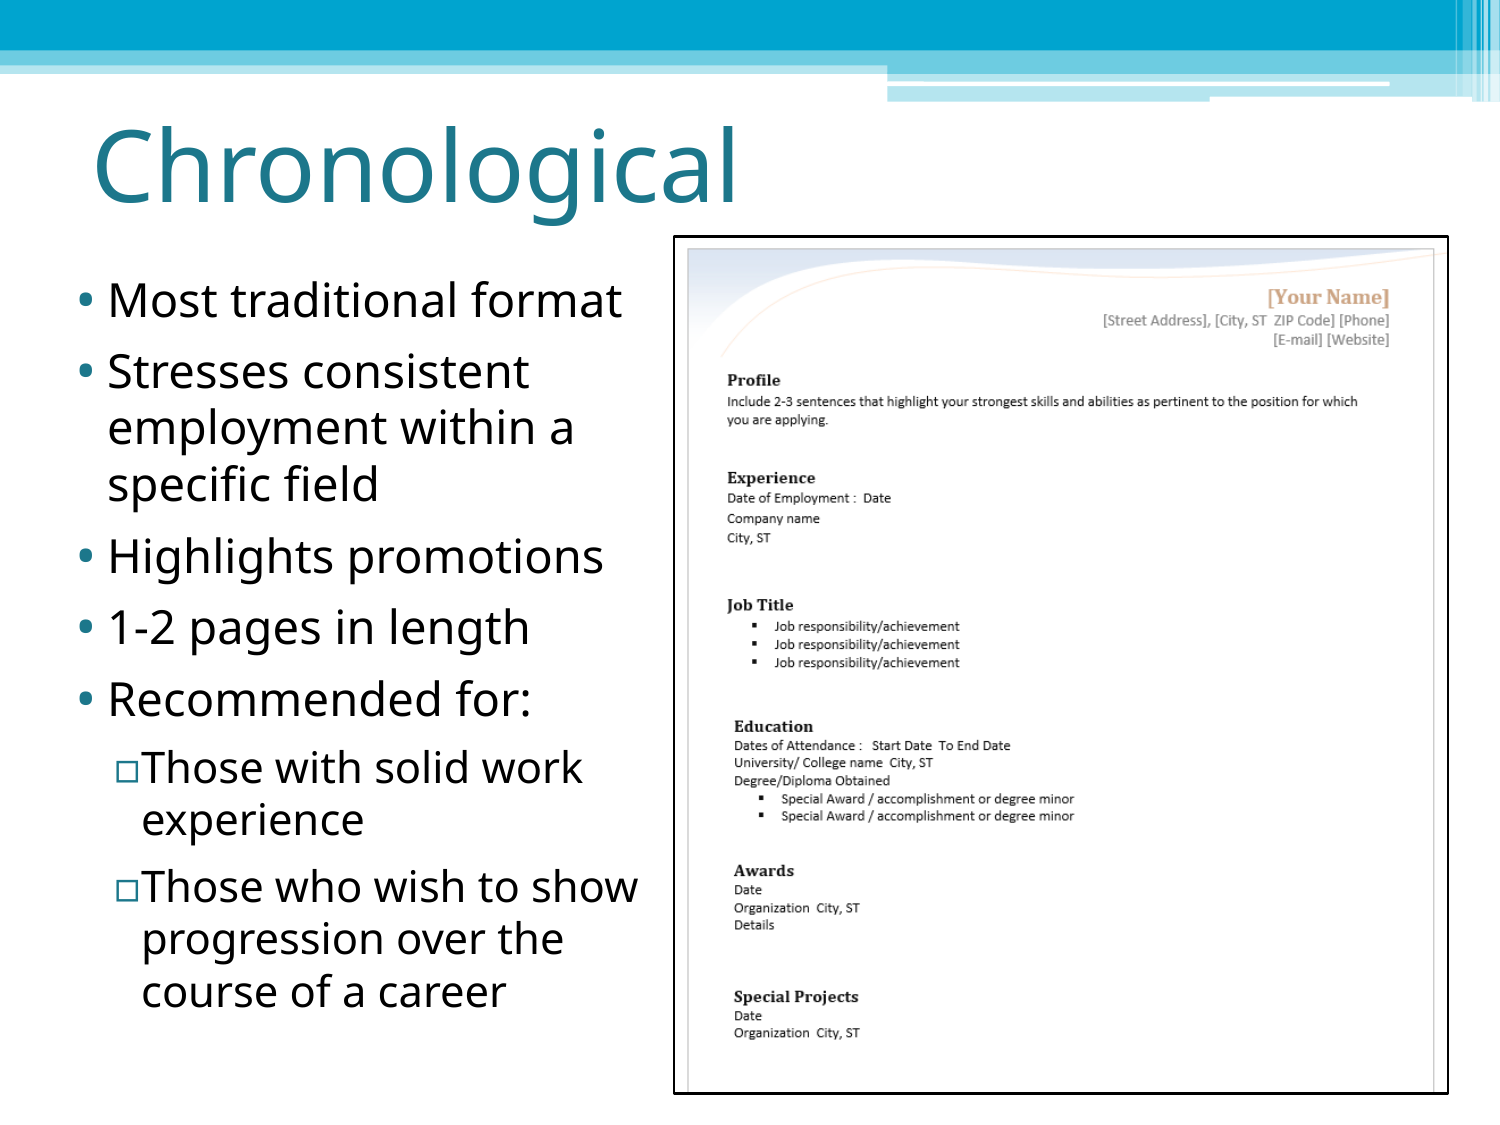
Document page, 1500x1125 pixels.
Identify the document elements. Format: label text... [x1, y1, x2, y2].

title Chronological [76, 87, 765, 238]
list Most traditional format Stresses consistent employment within a specific field Highlights promotions 1-2 pages in length Recommended for: Those with solid work experience Those who wish to show progression over the course of a career [50, 262, 673, 1025]
picture [674, 237, 1448, 1093]
